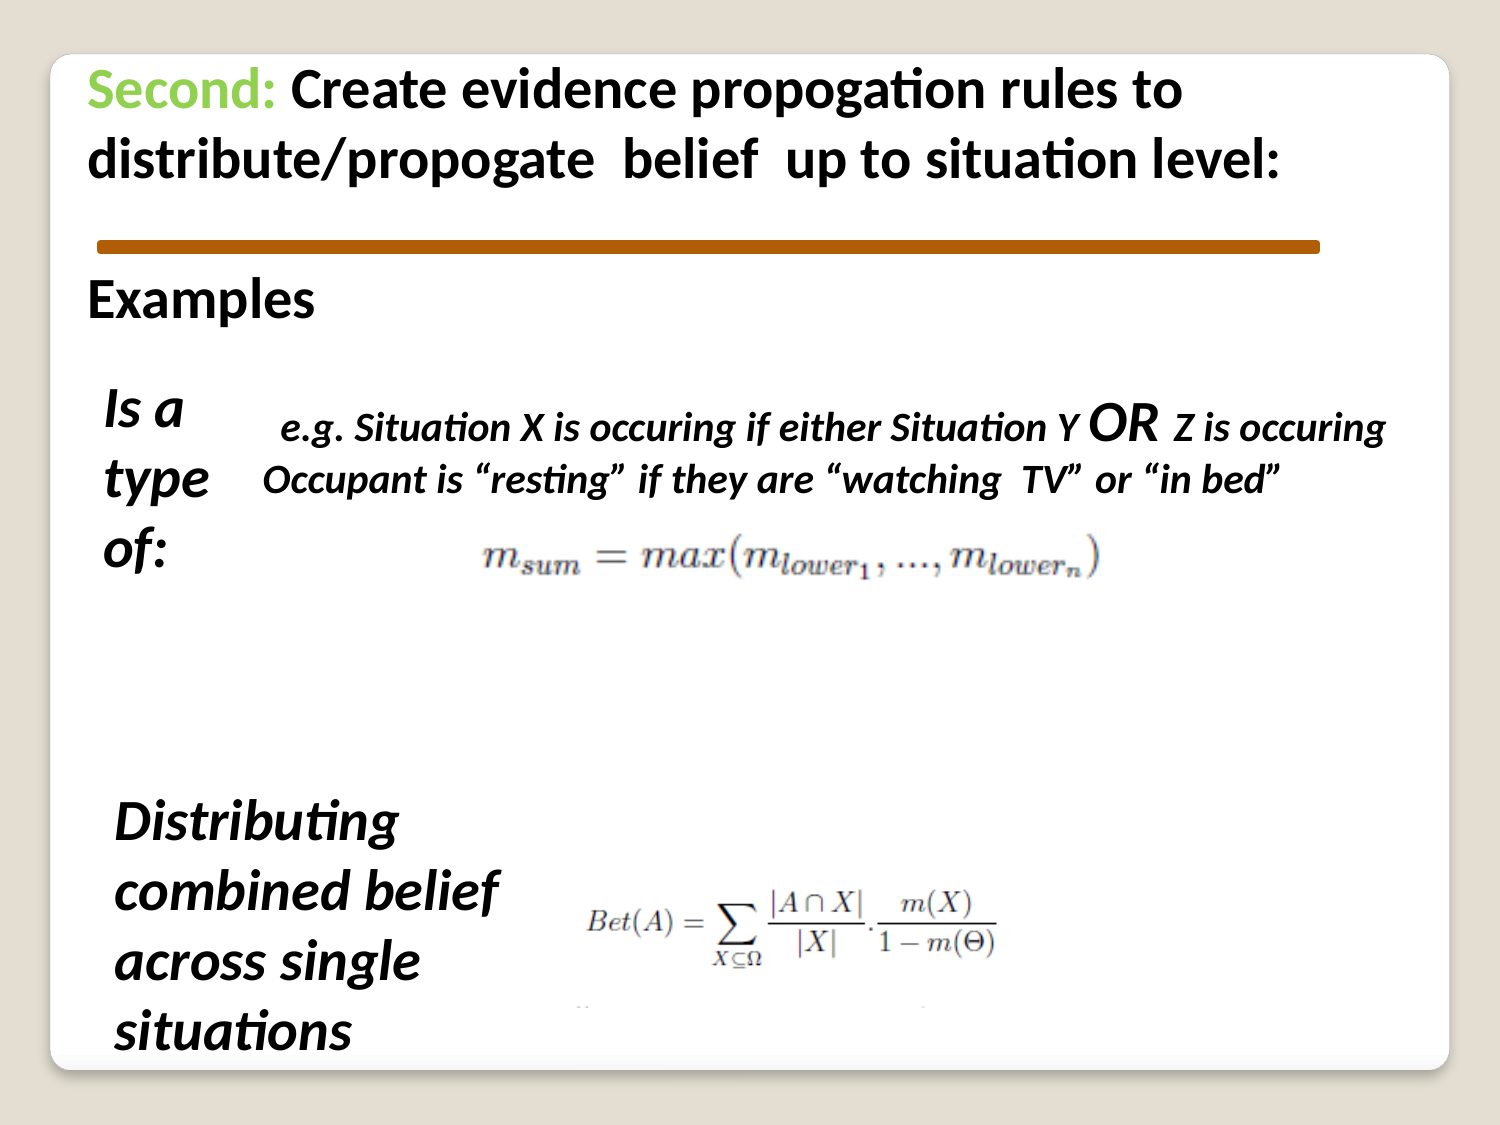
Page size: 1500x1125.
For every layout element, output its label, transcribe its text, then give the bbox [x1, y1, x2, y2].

text_box [97, 240, 1320, 254]
text_box Distributing combined belief across single situations [100, 775, 632, 1070]
text_box Is a type of: [88, 361, 290, 587]
text_box Occupant is “resting” if they are “watching TV” or “in bed” [247, 444, 1500, 510]
text_box Second: Create evidence propogation rules to distribute/propogate belief up to situation level: Examples [72, 42, 1500, 338]
text_box e.g. Situation X is occuring if either Situation Y OR Z is occuring [265, 376, 1500, 444]
picture [548, 857, 1122, 1008]
picture [348, 476, 1294, 658]
